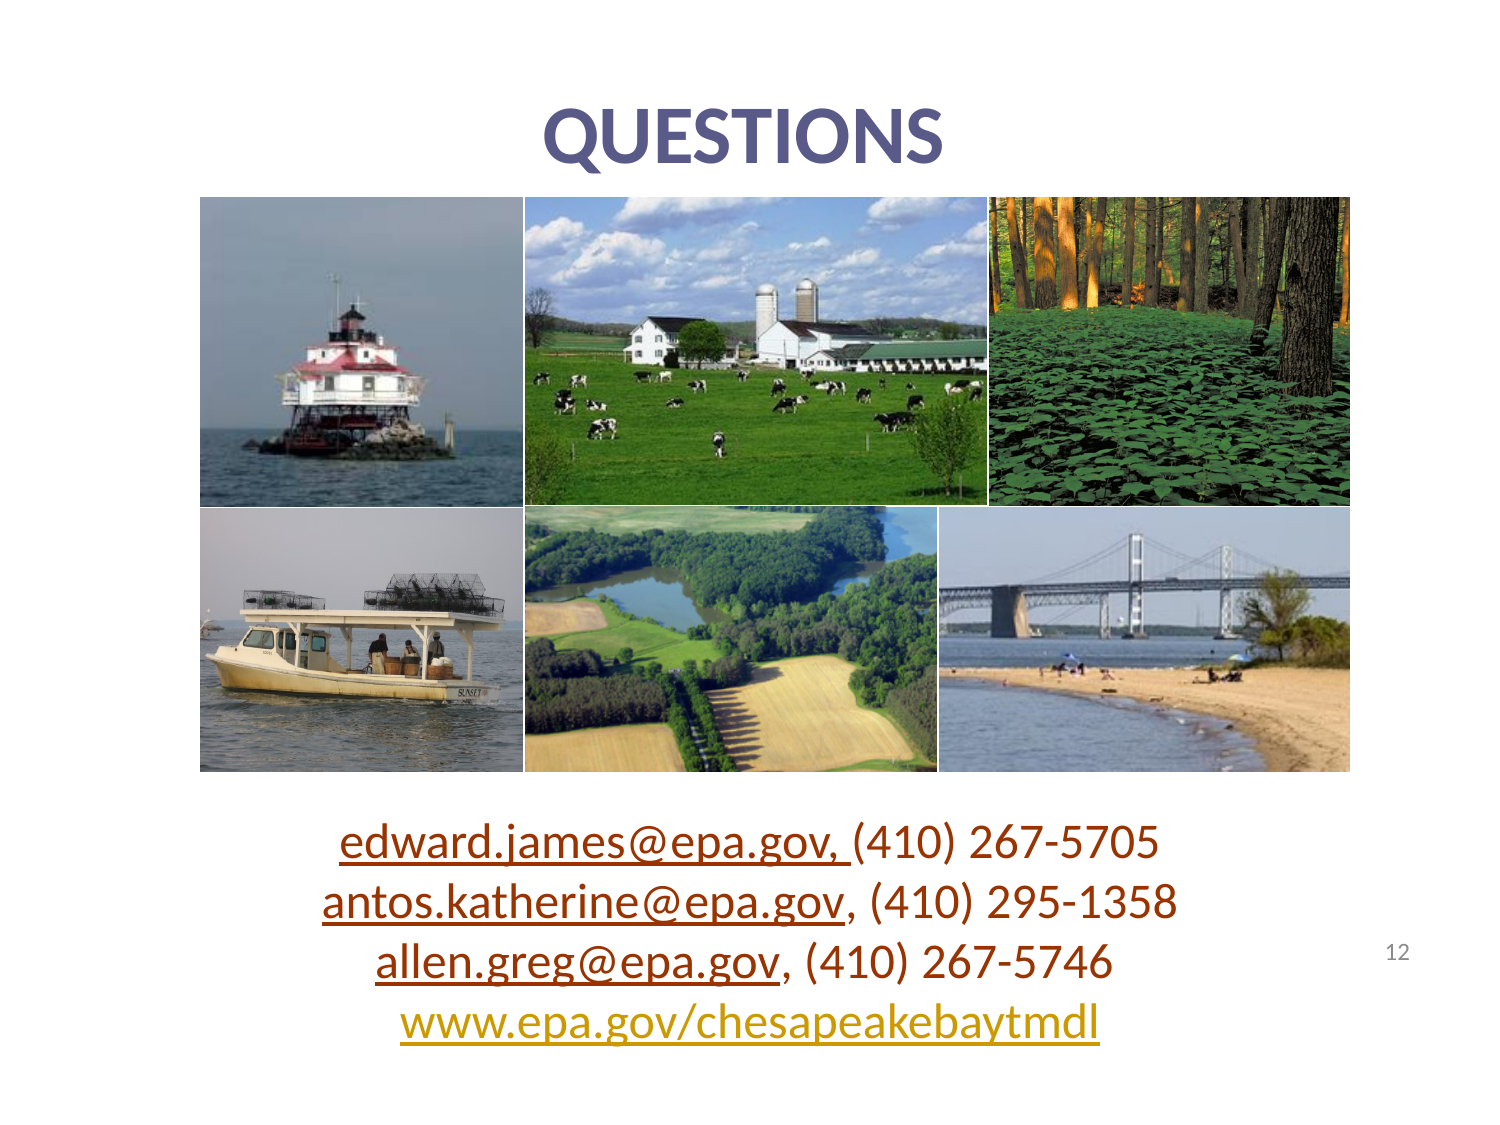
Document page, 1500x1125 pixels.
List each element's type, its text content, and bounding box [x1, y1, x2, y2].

text_box QUESTIONS [112, 72, 1375, 188]
text_box edward.james@epa.gov, (410) 267-5705 antos.katherine@epa.gov, (410) 295-1358 allen.greg@epa.gov, (410) 267-5746 www.epa.gov/chesapeakebaytmdl [306, 801, 1194, 1125]
picture [199, 196, 1351, 772]
slide_number 12 [1194, 912, 1425, 988]
